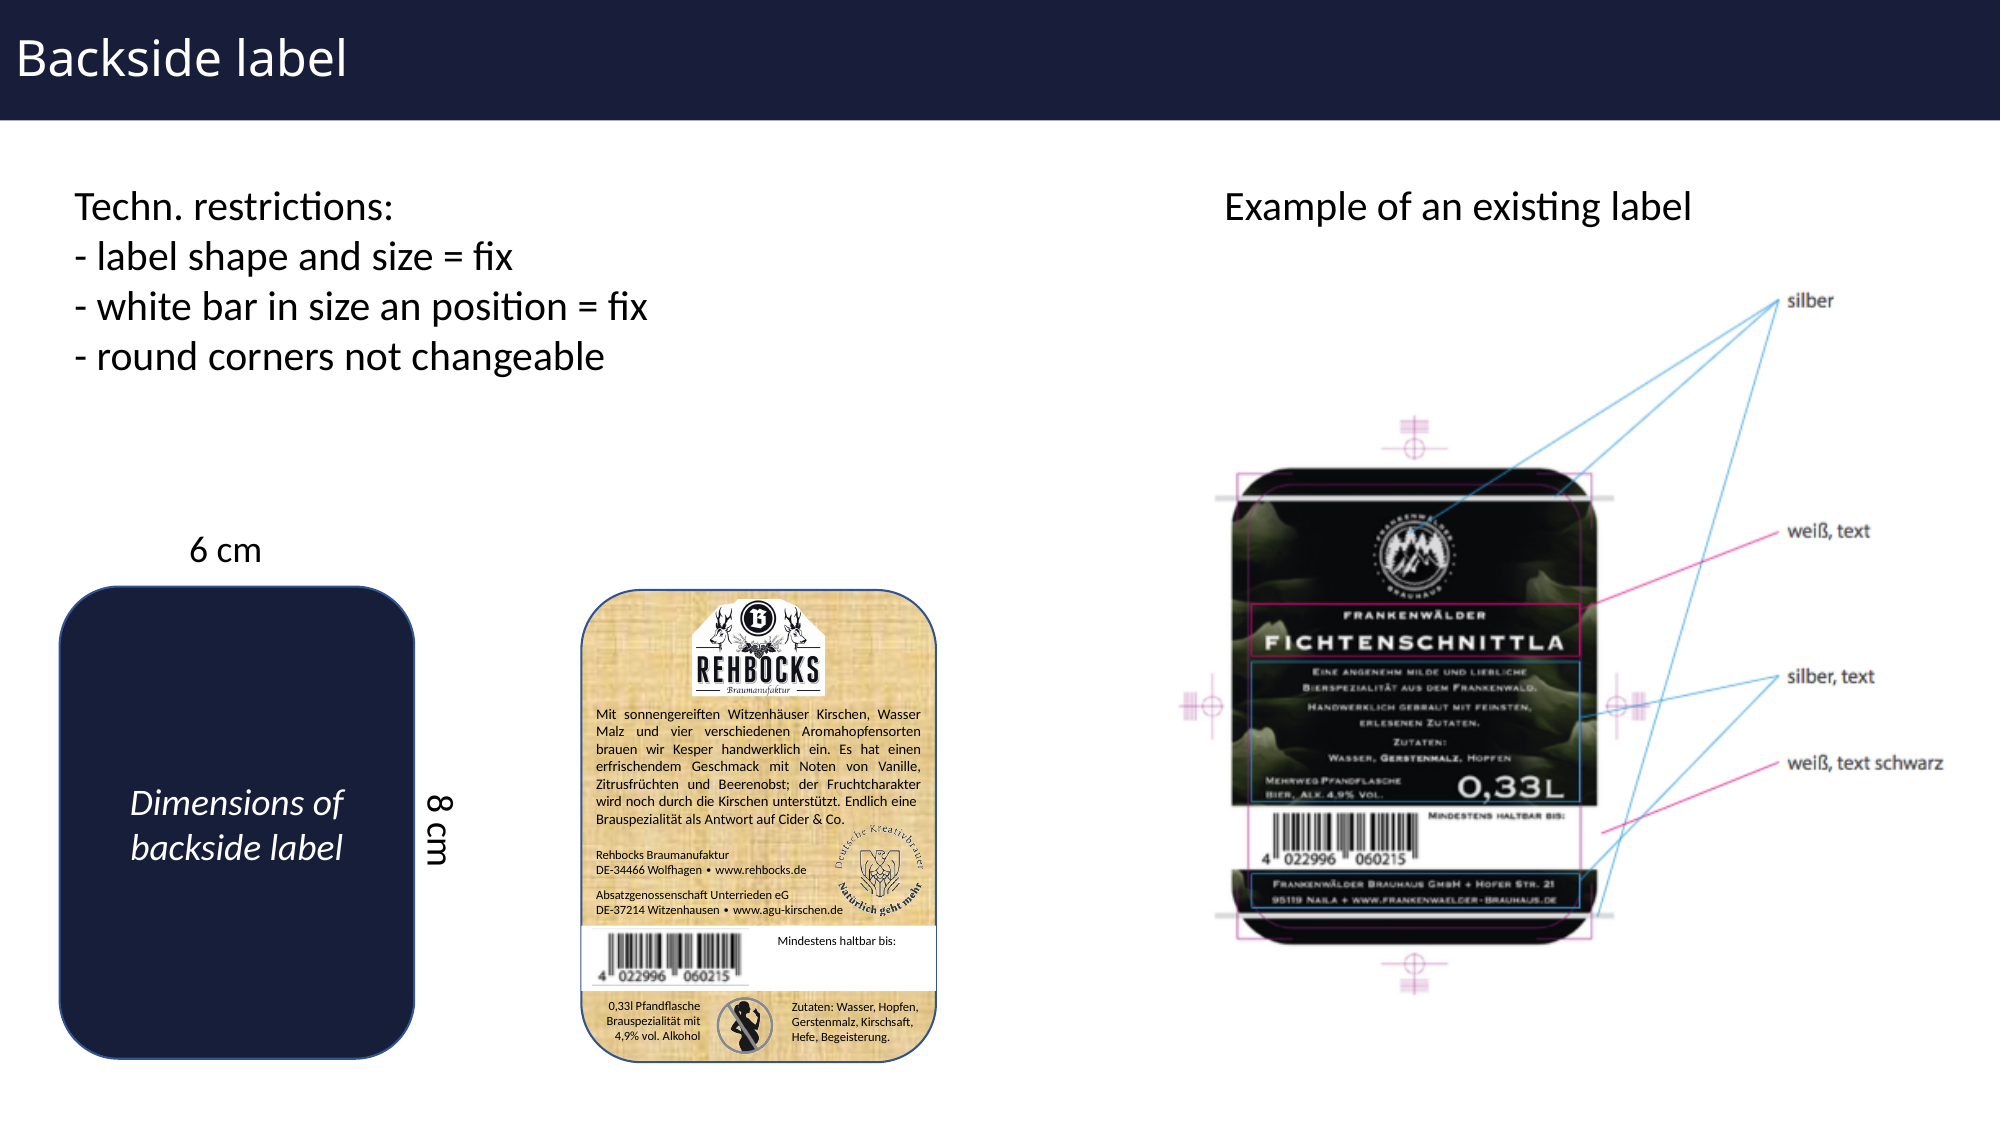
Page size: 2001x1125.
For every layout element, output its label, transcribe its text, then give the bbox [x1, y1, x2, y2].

title Backside label [0, 0, 2000, 121]
text_box Techn. restrictions: - label shape and size = fix - white bar in size an position = fix - round corners not changeable [59, 171, 1014, 387]
text_box Example of an existing label [1209, 171, 1744, 237]
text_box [550, 589, 950, 1067]
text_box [59, 517, 481, 1059]
picture [1148, 267, 1963, 1020]
